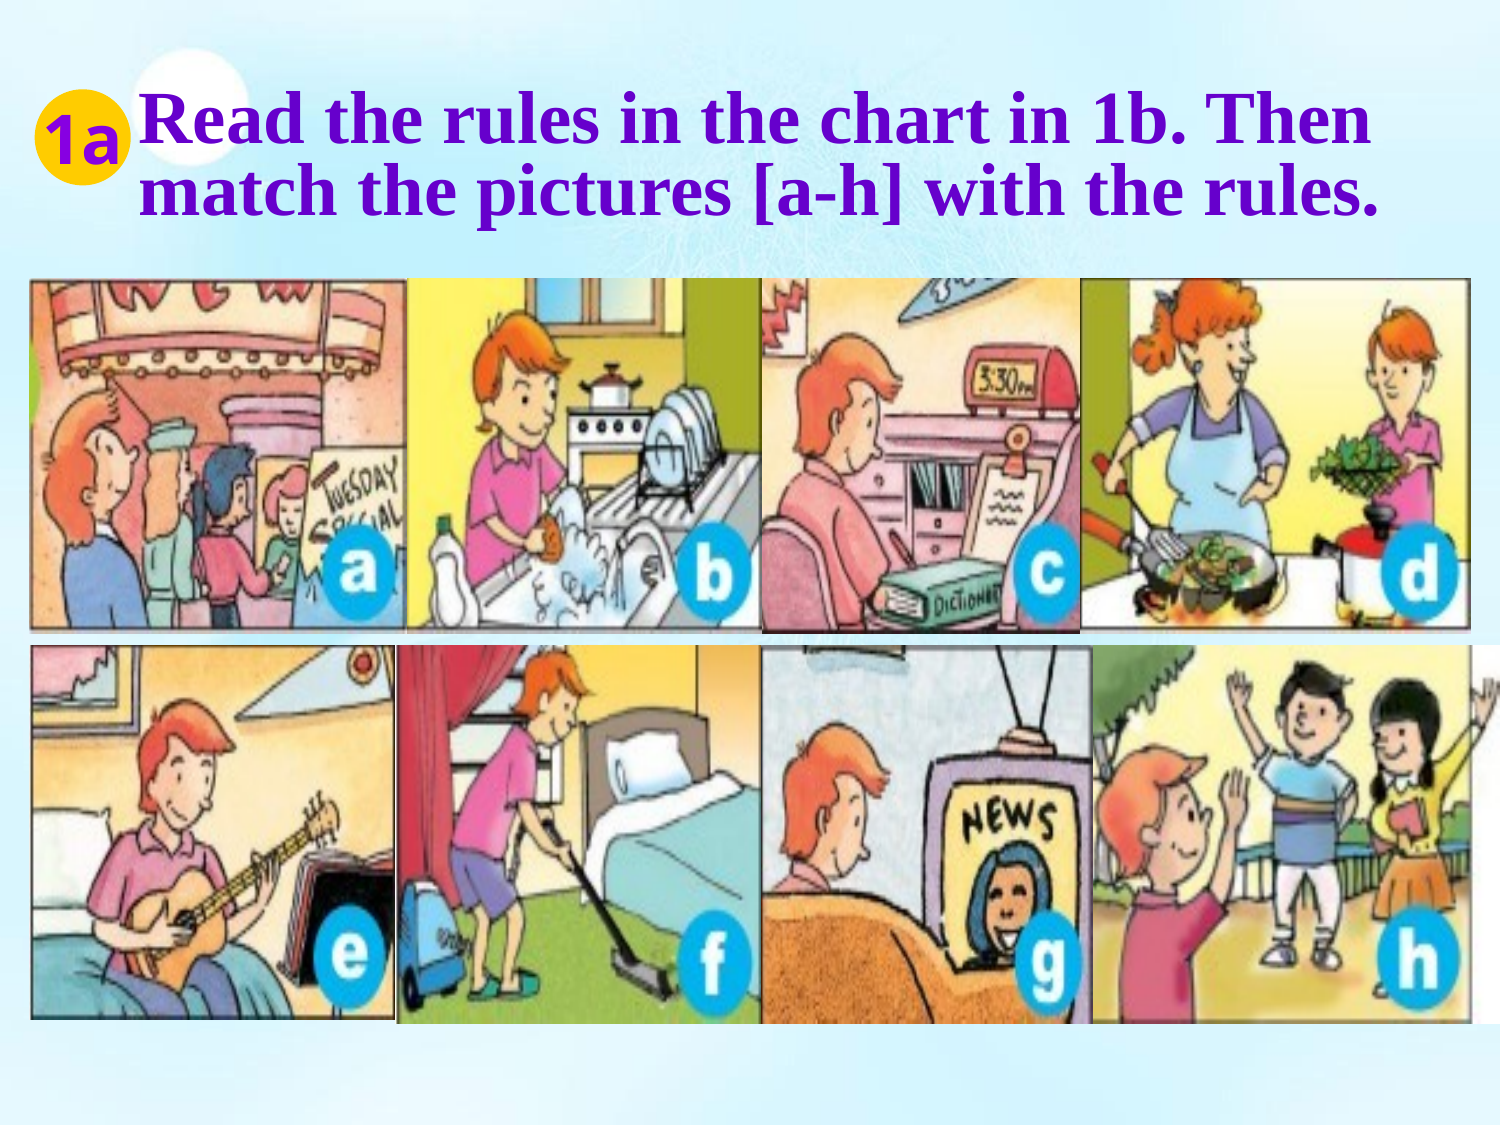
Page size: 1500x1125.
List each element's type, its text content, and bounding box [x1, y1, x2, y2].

text_box 1a [35, 90, 130, 185]
picture [0, 0, 1500, 1125]
text_box Read the rules in the chart in 1b. Then match the pictures [a-h] with the rules. [123, 78, 1400, 237]
